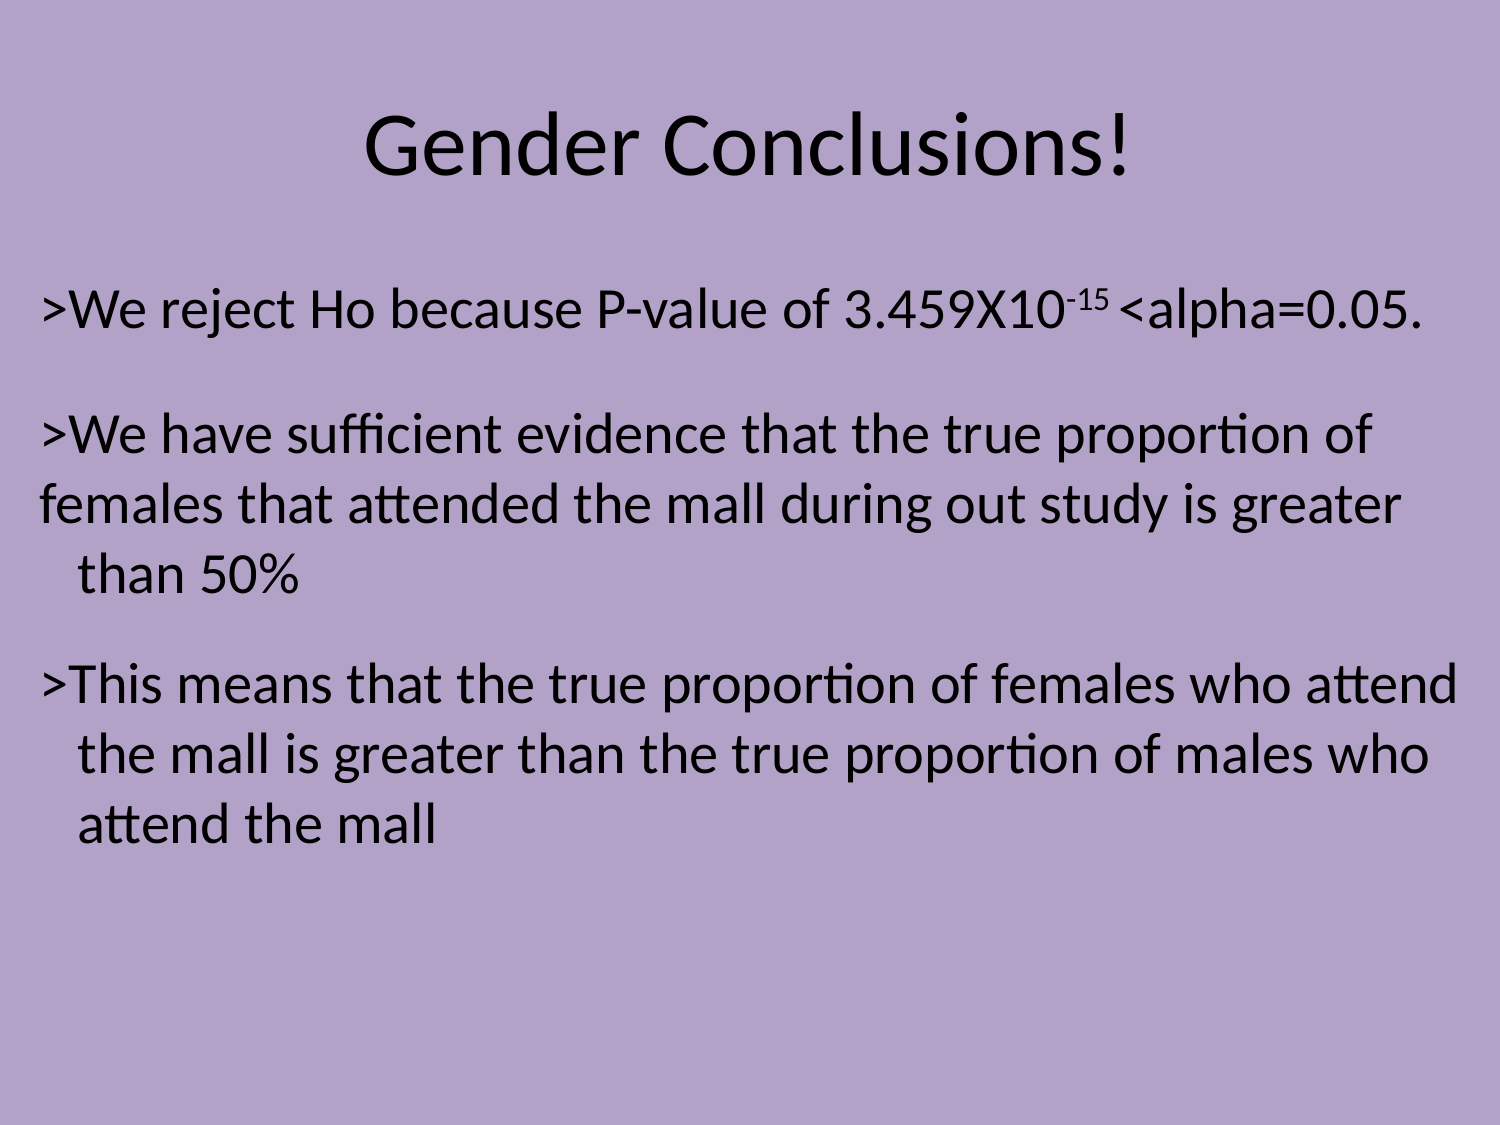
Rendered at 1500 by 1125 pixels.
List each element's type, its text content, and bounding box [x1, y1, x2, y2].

text_box >This means that the true proportion of females who attend the mall is greater than the true proportion of males who attend the mall [24, 637, 1500, 863]
title Gender Conclusions! [75, 45, 1425, 233]
text_box >We reject Ho because P-value of 3.459X10-15 <alpha=0.05. [24, 262, 1500, 348]
text_box >We have sufficient evidence that the true proportion of females that attended the mall during out study is greater than 50% [24, 387, 1500, 613]
